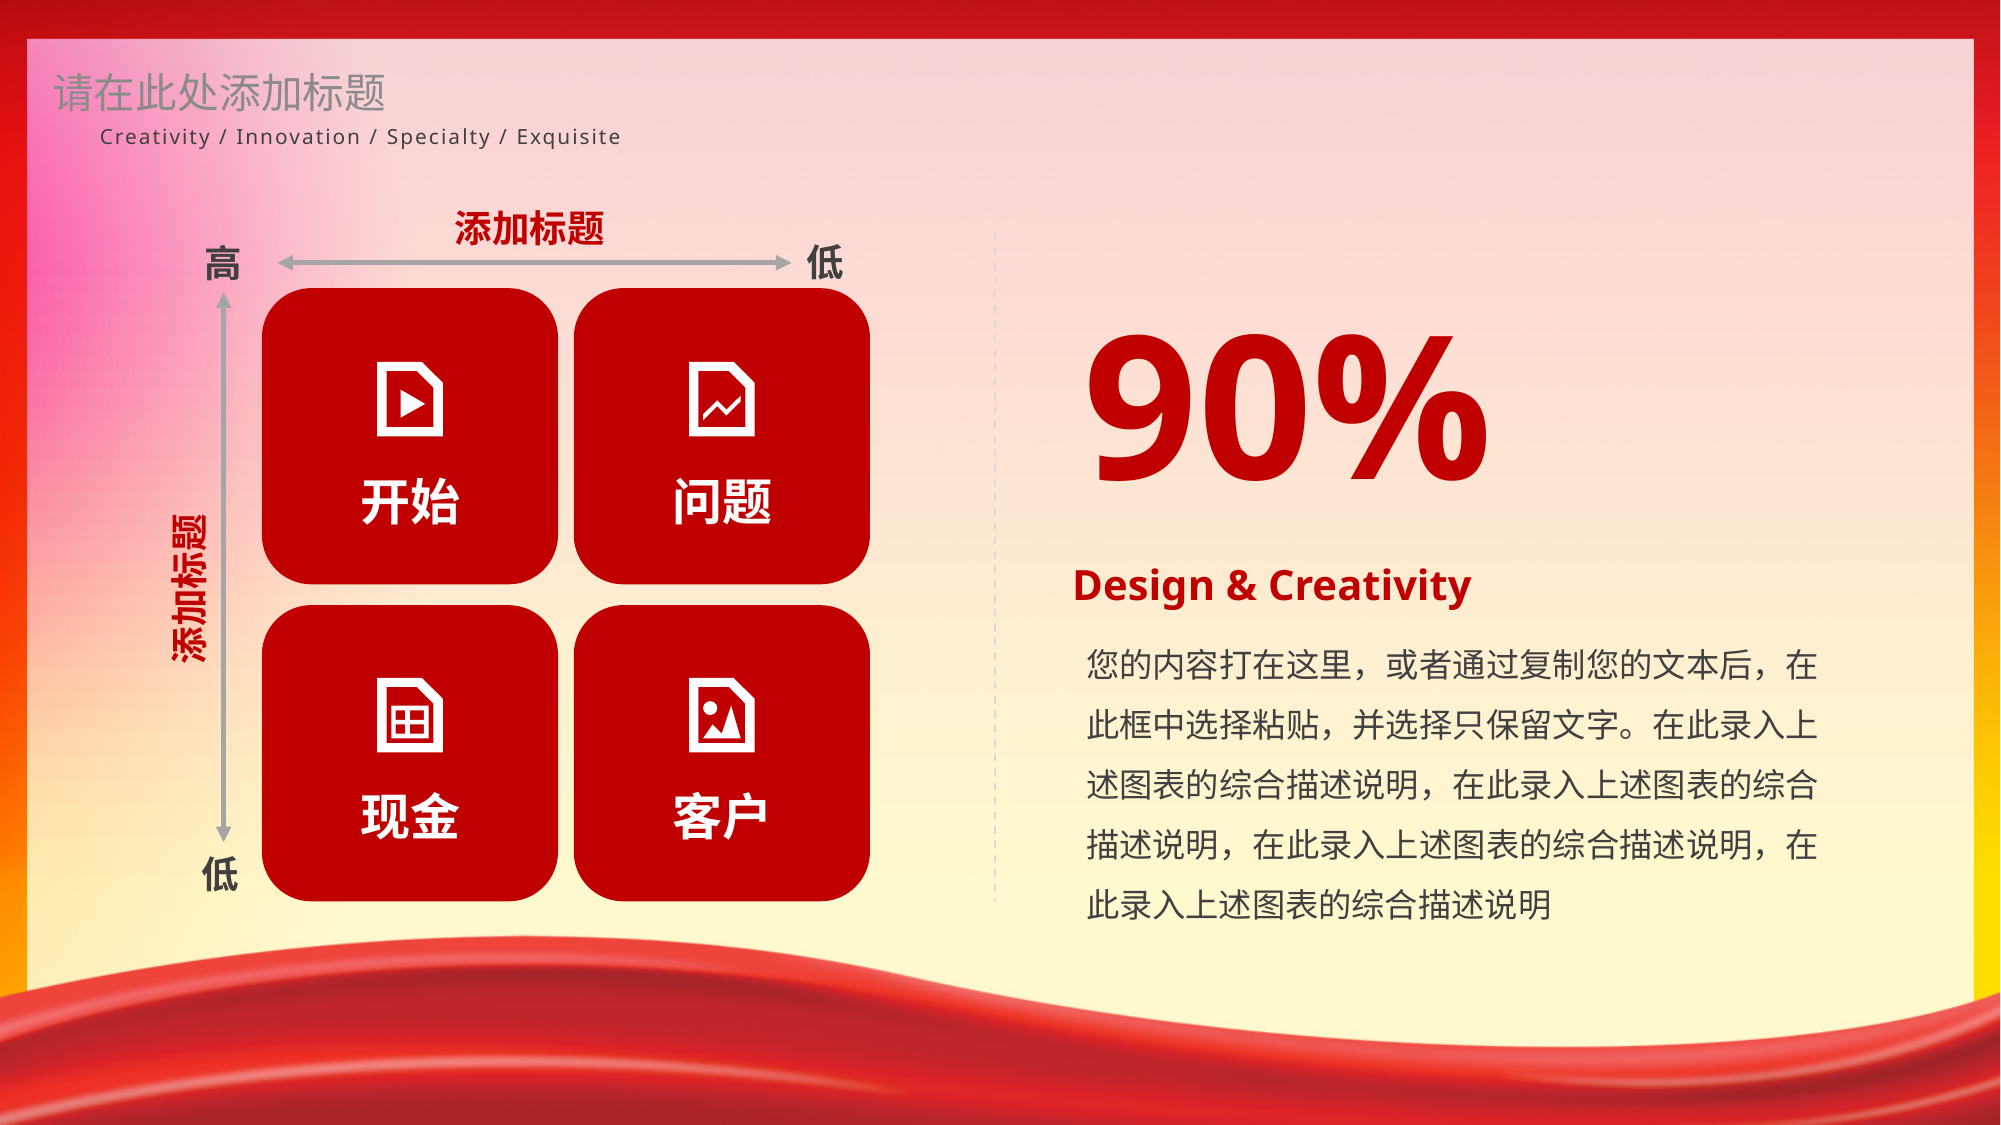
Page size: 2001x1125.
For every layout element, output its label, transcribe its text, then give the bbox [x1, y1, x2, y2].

text_box Design & Creativity [1057, 551, 1487, 617]
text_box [377, 361, 443, 437]
text_box [572, 604, 871, 903]
text_box [260, 287, 560, 586]
picture [0, 0, 2001, 1125]
list 请在此处添加标题 [37, 58, 638, 156]
text_box 低 [186, 843, 254, 903]
text_box [572, 287, 871, 586]
text_box 现金 [345, 777, 475, 853]
text_box [260, 604, 560, 903]
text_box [377, 677, 443, 753]
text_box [689, 361, 755, 437]
text_box 您的内容打在这里，或者通过复制您的文本后，在此框中选择粘贴，并选择只保留文字。在此录入上述图表的综合描述说明，在此录入上述图表的综合描述说明，在此录入上述图表的综合描述说明，在此录入上述图表的综合描述说明 [1071, 617, 1835, 932]
text_box 开始 [345, 462, 475, 538]
text_box 高 [190, 232, 258, 293]
text_box 添加标题 [439, 197, 620, 257]
text_box 低 [791, 231, 860, 292]
text_box 问题 [657, 462, 787, 538]
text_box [689, 677, 755, 753]
text_box Creativity / Innovation / Specialty / Exquisite [85, 116, 851, 156]
text_box 90% [1069, 271, 1508, 527]
text_box 客户 [657, 777, 787, 853]
text_box 添加标题 [158, 499, 219, 680]
